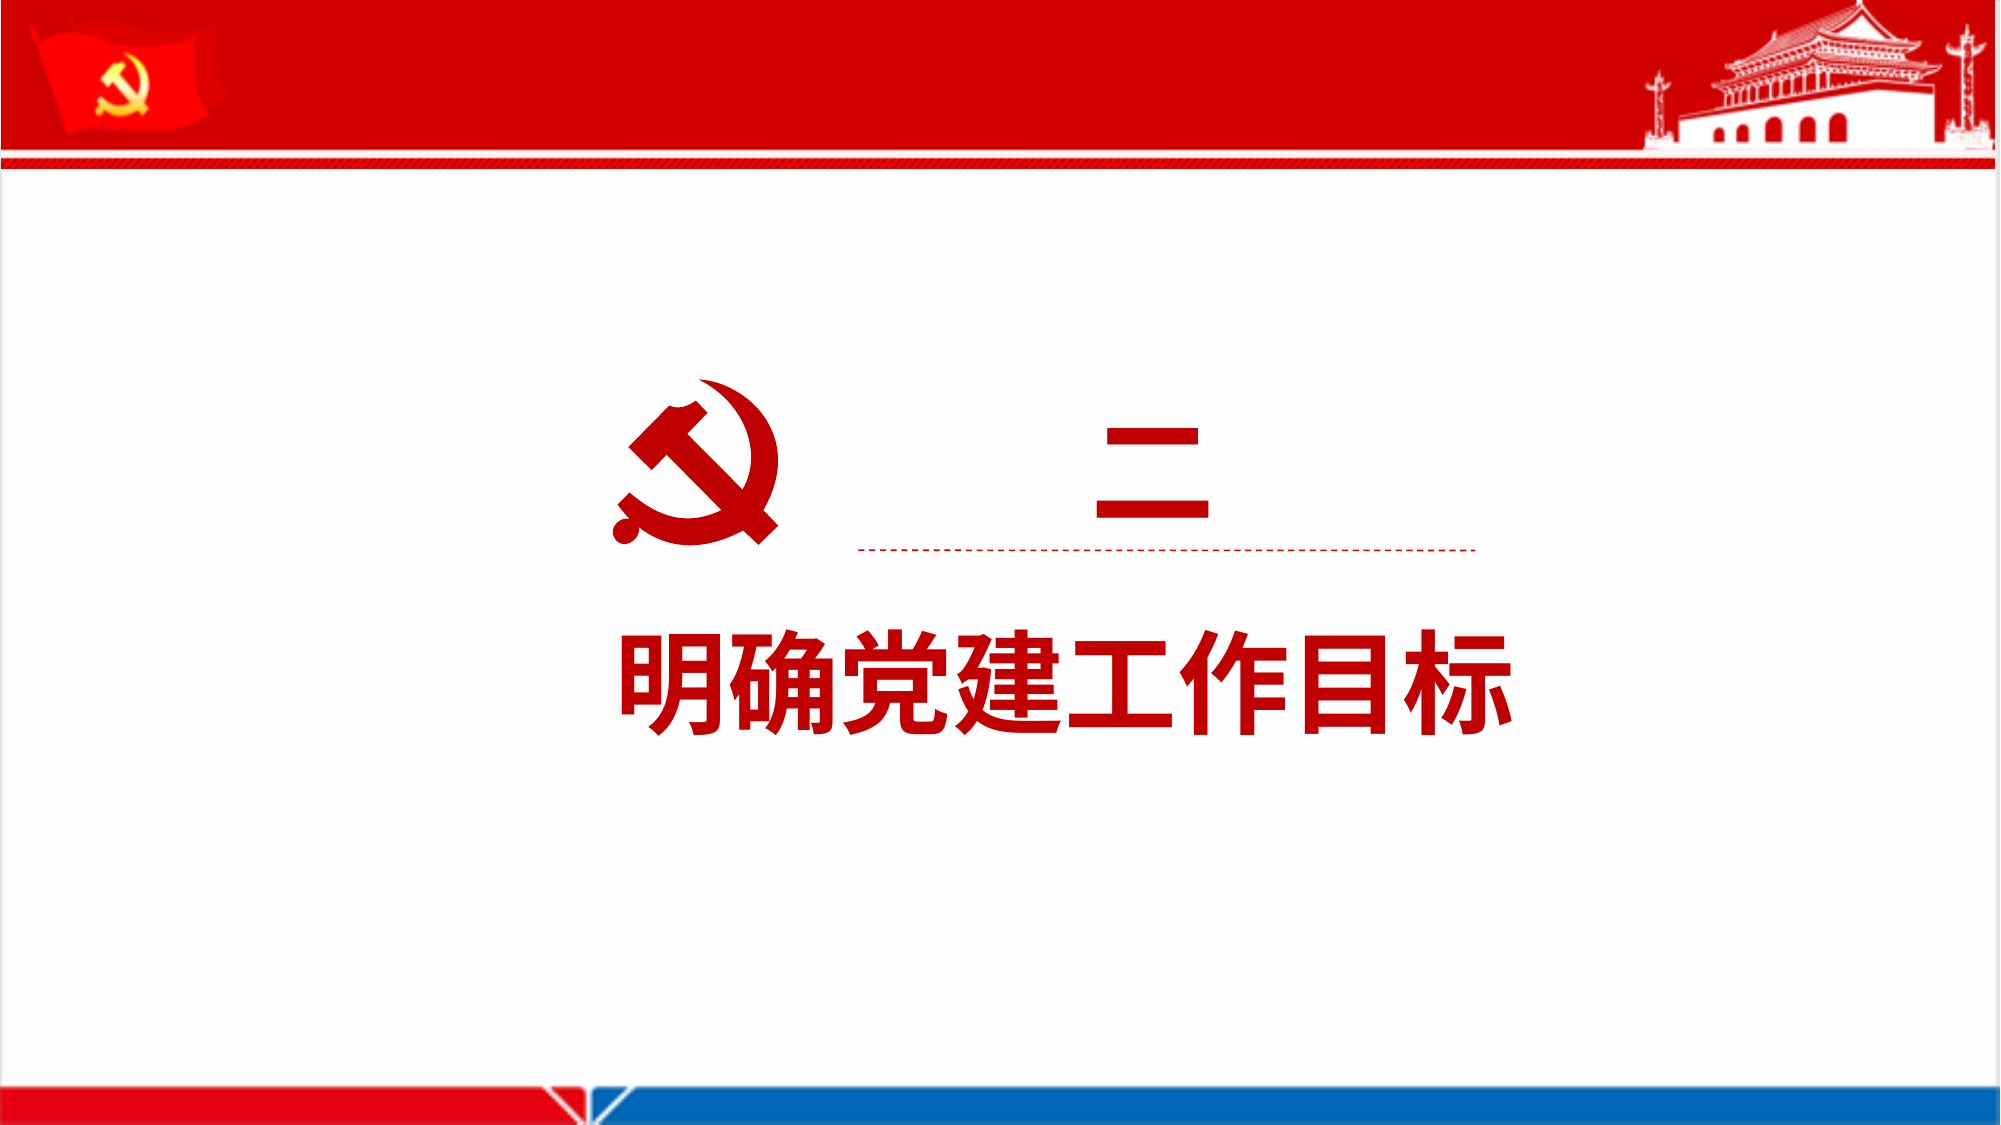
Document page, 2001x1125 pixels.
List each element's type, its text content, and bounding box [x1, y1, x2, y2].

picture [0, 0, 2001, 1125]
slide_number [1412, 1042, 1863, 1103]
text_box [612, 379, 779, 546]
text_box 二 [858, 385, 1448, 551]
text_box 明确党建工作目标 [447, 605, 1682, 756]
